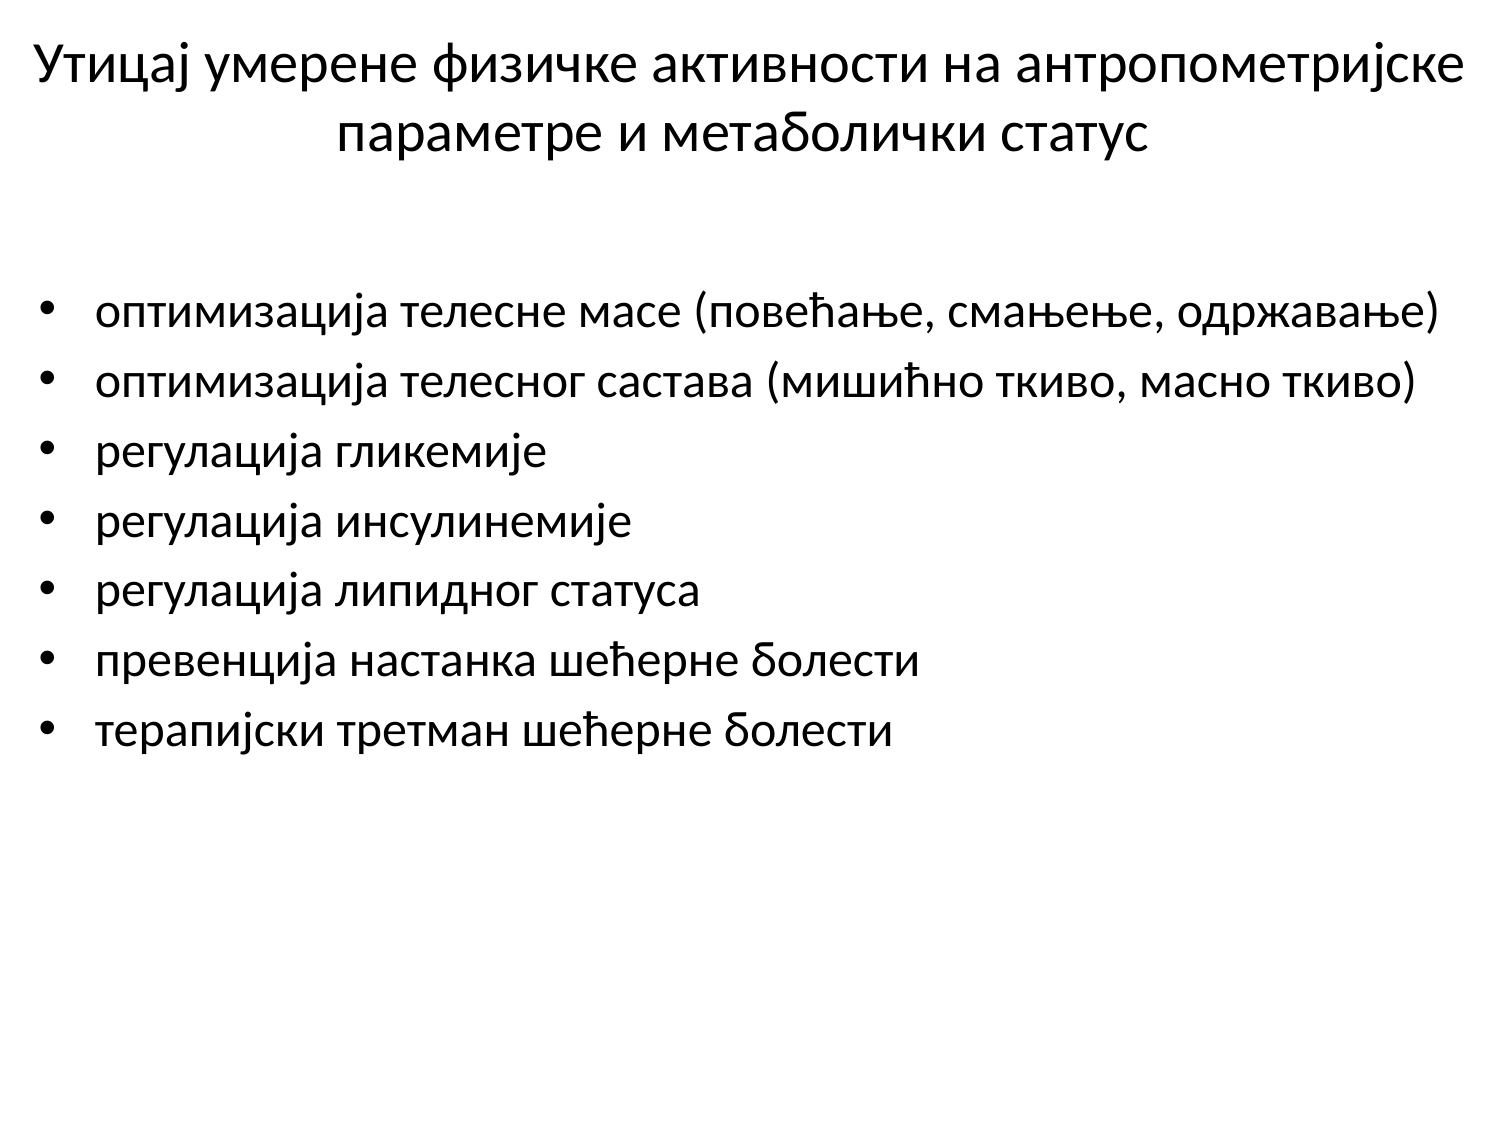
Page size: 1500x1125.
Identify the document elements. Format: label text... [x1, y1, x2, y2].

list оптимизација телесне масе (повећање, смањење, одржавање) оптимизација телесног састава (мишићно ткиво, масно ткиво) регулација гликемије регулација инсулинемије регулација липидног статуса превенција настанка шећерне болести терапијски третман шећерне болести [23, 269, 1500, 1012]
title Утицај умерене физичке активности на антропометријске параметре и метаболички статус [0, 0, 1500, 188]
